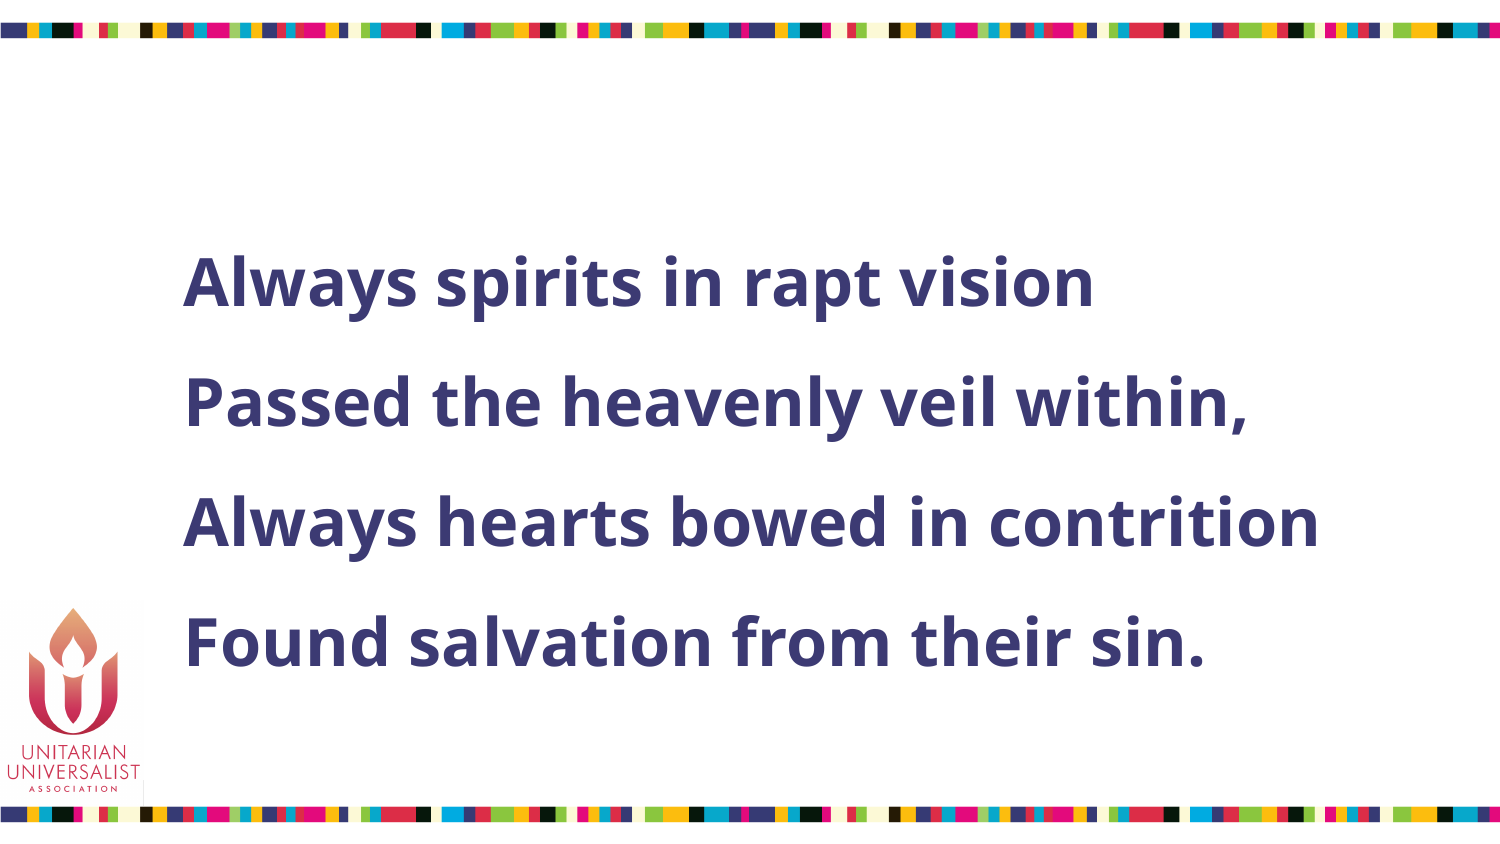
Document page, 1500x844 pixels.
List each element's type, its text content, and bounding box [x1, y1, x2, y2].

picture [0, 22, 1500, 40]
text_box Always spirits in rapt vision Passed the heavenly veil within, Always hearts bowed in contrition Found salvation from their sin. [168, 184, 1421, 695]
picture [0, 600, 1500, 824]
